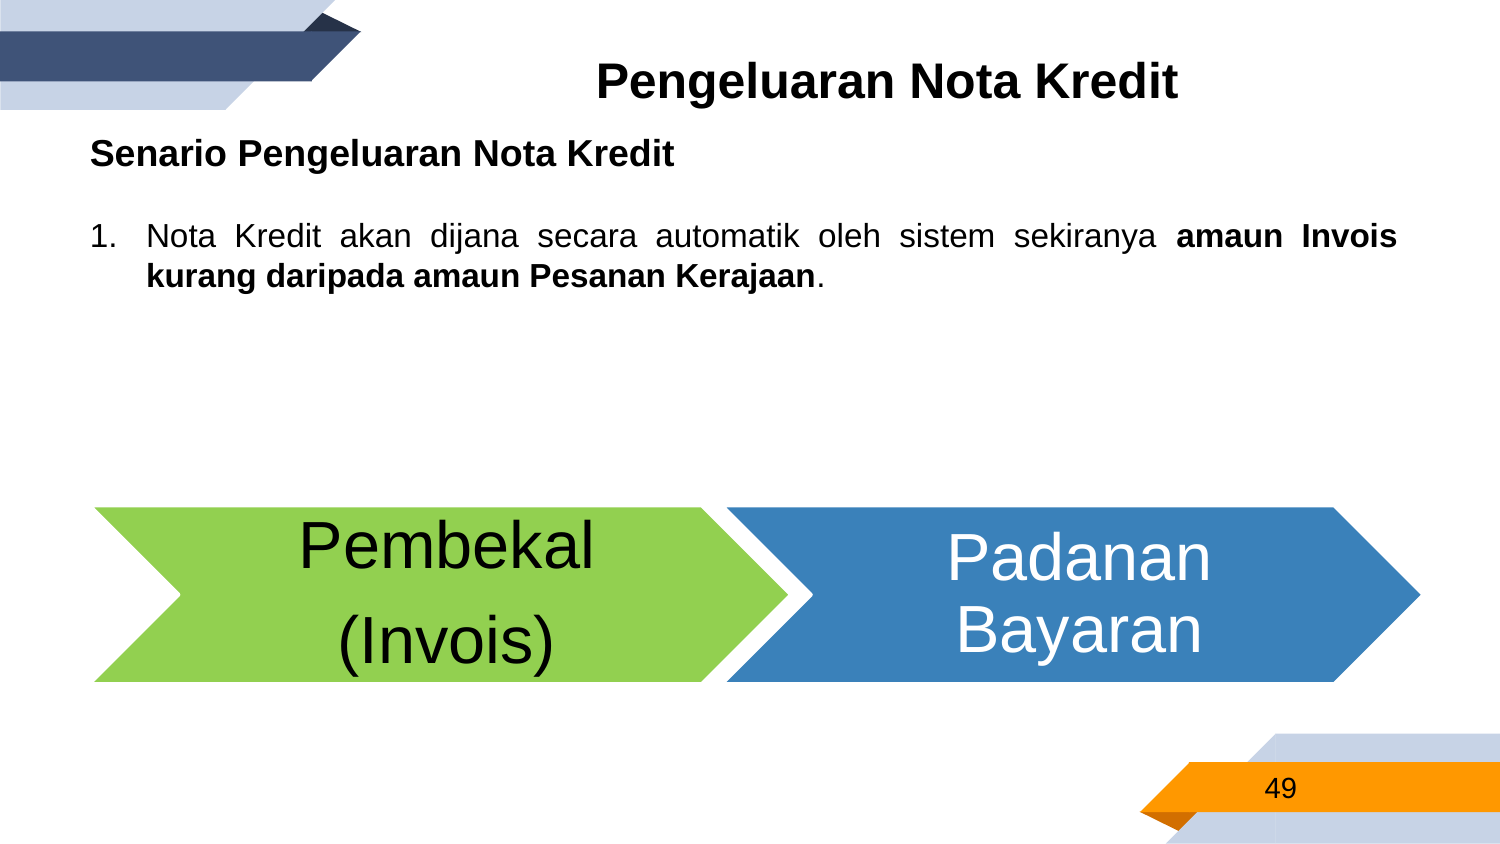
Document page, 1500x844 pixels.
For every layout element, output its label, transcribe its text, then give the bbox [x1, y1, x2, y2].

text_box Senario Pengeluaran Nota Kredit Nota Kredit akan dijana secara automatik oleh sistem sekiranya amaun Invois kurang daripada amaun Pesanan Kerajaan. [74, 121, 1413, 302]
slide_number 49 [1249, 760, 1494, 813]
text_box Pengeluaran Nota Kredit [323, 45, 1452, 111]
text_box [87, 504, 1426, 685]
